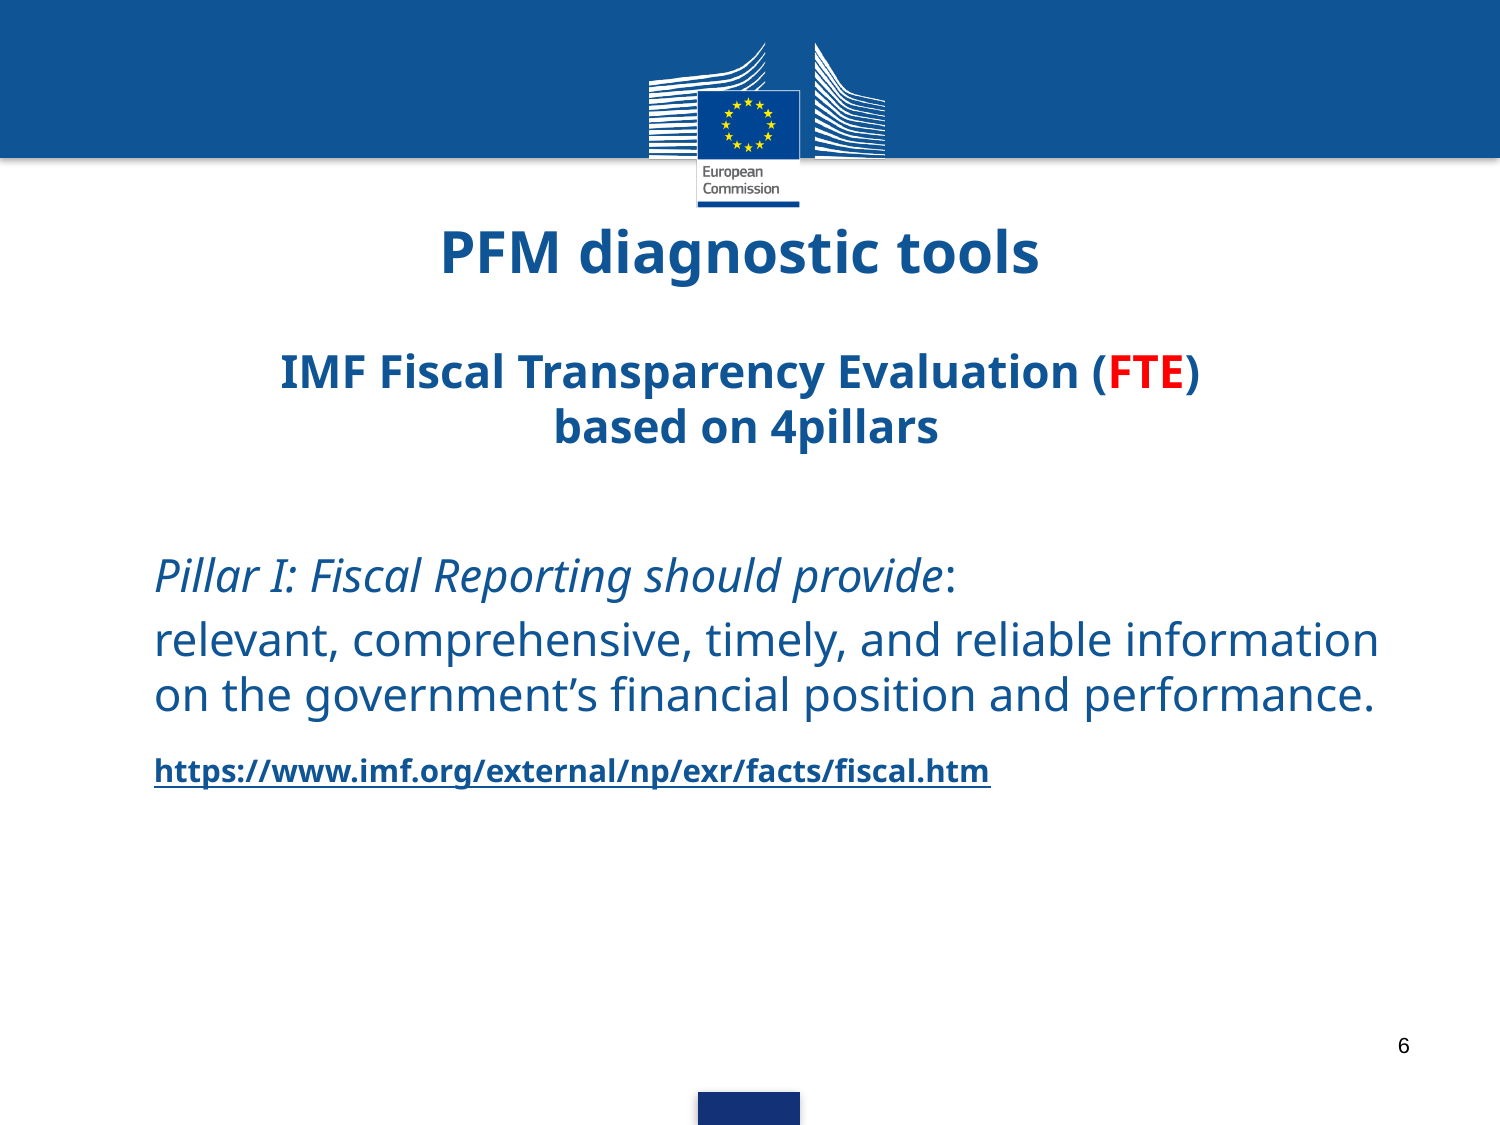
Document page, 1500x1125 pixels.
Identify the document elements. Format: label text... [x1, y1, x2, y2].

slide_number 6 [1074, 1024, 1426, 1103]
picture [649, 42, 885, 197]
text_box PFM diagnostic tools [64, 197, 1415, 303]
title IMF Fiscal Transparency Evaluation (FTE) based on 4pillars [128, 327, 1365, 469]
list Pillar I: Fiscal Reporting should provide: relevant, comprehensive, timely, and reliable information on the government’s financial position and performance. https://www.imf.org/external/np/exr/facts/fiscal.htm [82, 538, 1398, 917]
